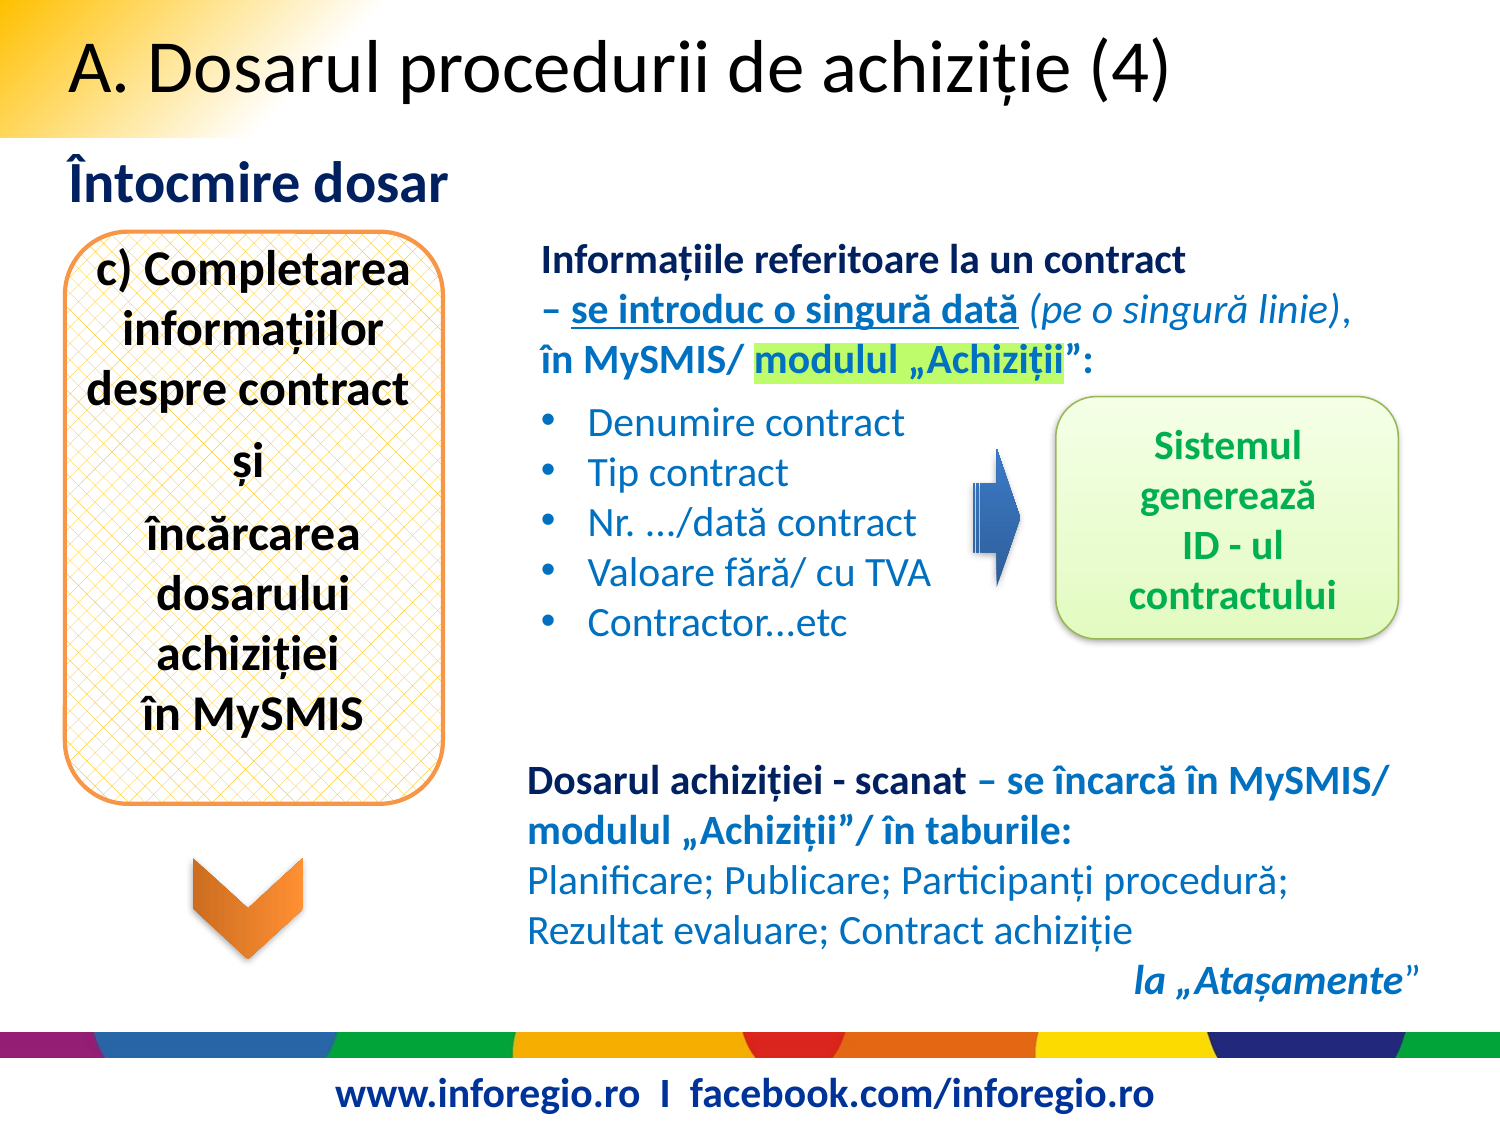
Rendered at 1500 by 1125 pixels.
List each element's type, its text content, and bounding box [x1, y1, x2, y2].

text_box c) Completarea informațiilor despre contract și încărcarea dosarului achiziției în MySMIS [62, 229, 446, 806]
text_box Dosarul achiziției - scanat – se încarcă în MySMIS/ modulul „Achiziții”/ în taburile: Planificare; Publicare; Participanți procedură; Rezultat evaluare; Contract achiziție la „Atașamente” [499, 737, 1437, 1018]
picture [0, 1032, 1500, 1058]
text_box Informațiile referitoare la un contract – se introduc o singură dată (pe o singură linie), în MySMIS/ modulul „Achiziții”: Denumire contract Tip contract Nr. .../dată contract Valoare fără/ cu TVA Contractor...etc [499, 158, 1437, 719]
text_box Sistemul generează ID - ul contractului [1055, 395, 1400, 640]
text_box [980, 448, 1021, 587]
title A. Dosarul procedurii de achiziție (4) [53, 0, 1447, 126]
text_box [192, 857, 304, 960]
list Întocmire dosar [53, 137, 1442, 1009]
